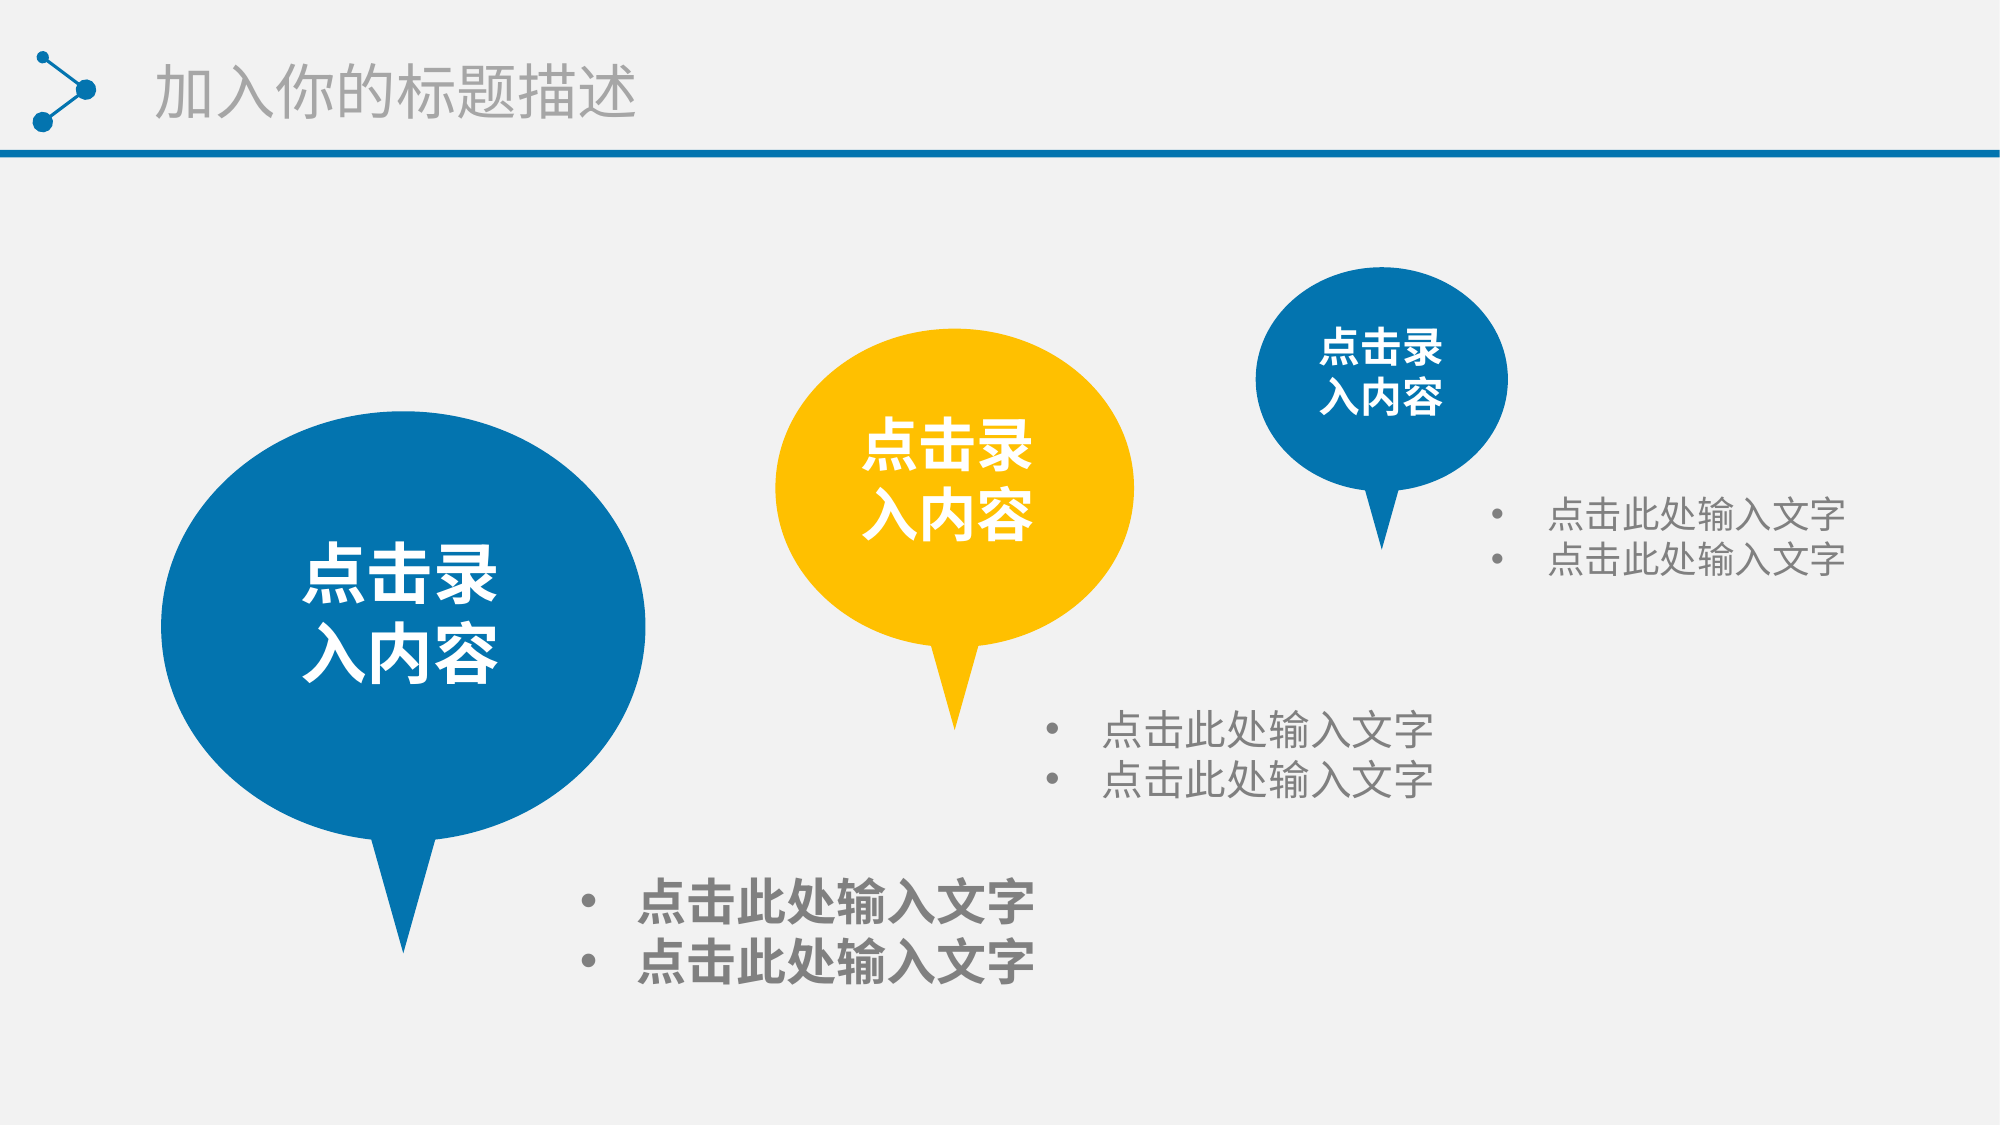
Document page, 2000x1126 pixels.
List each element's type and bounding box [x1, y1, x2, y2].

text_box [0, 46, 2000, 158]
text_box [161, 267, 1865, 1000]
